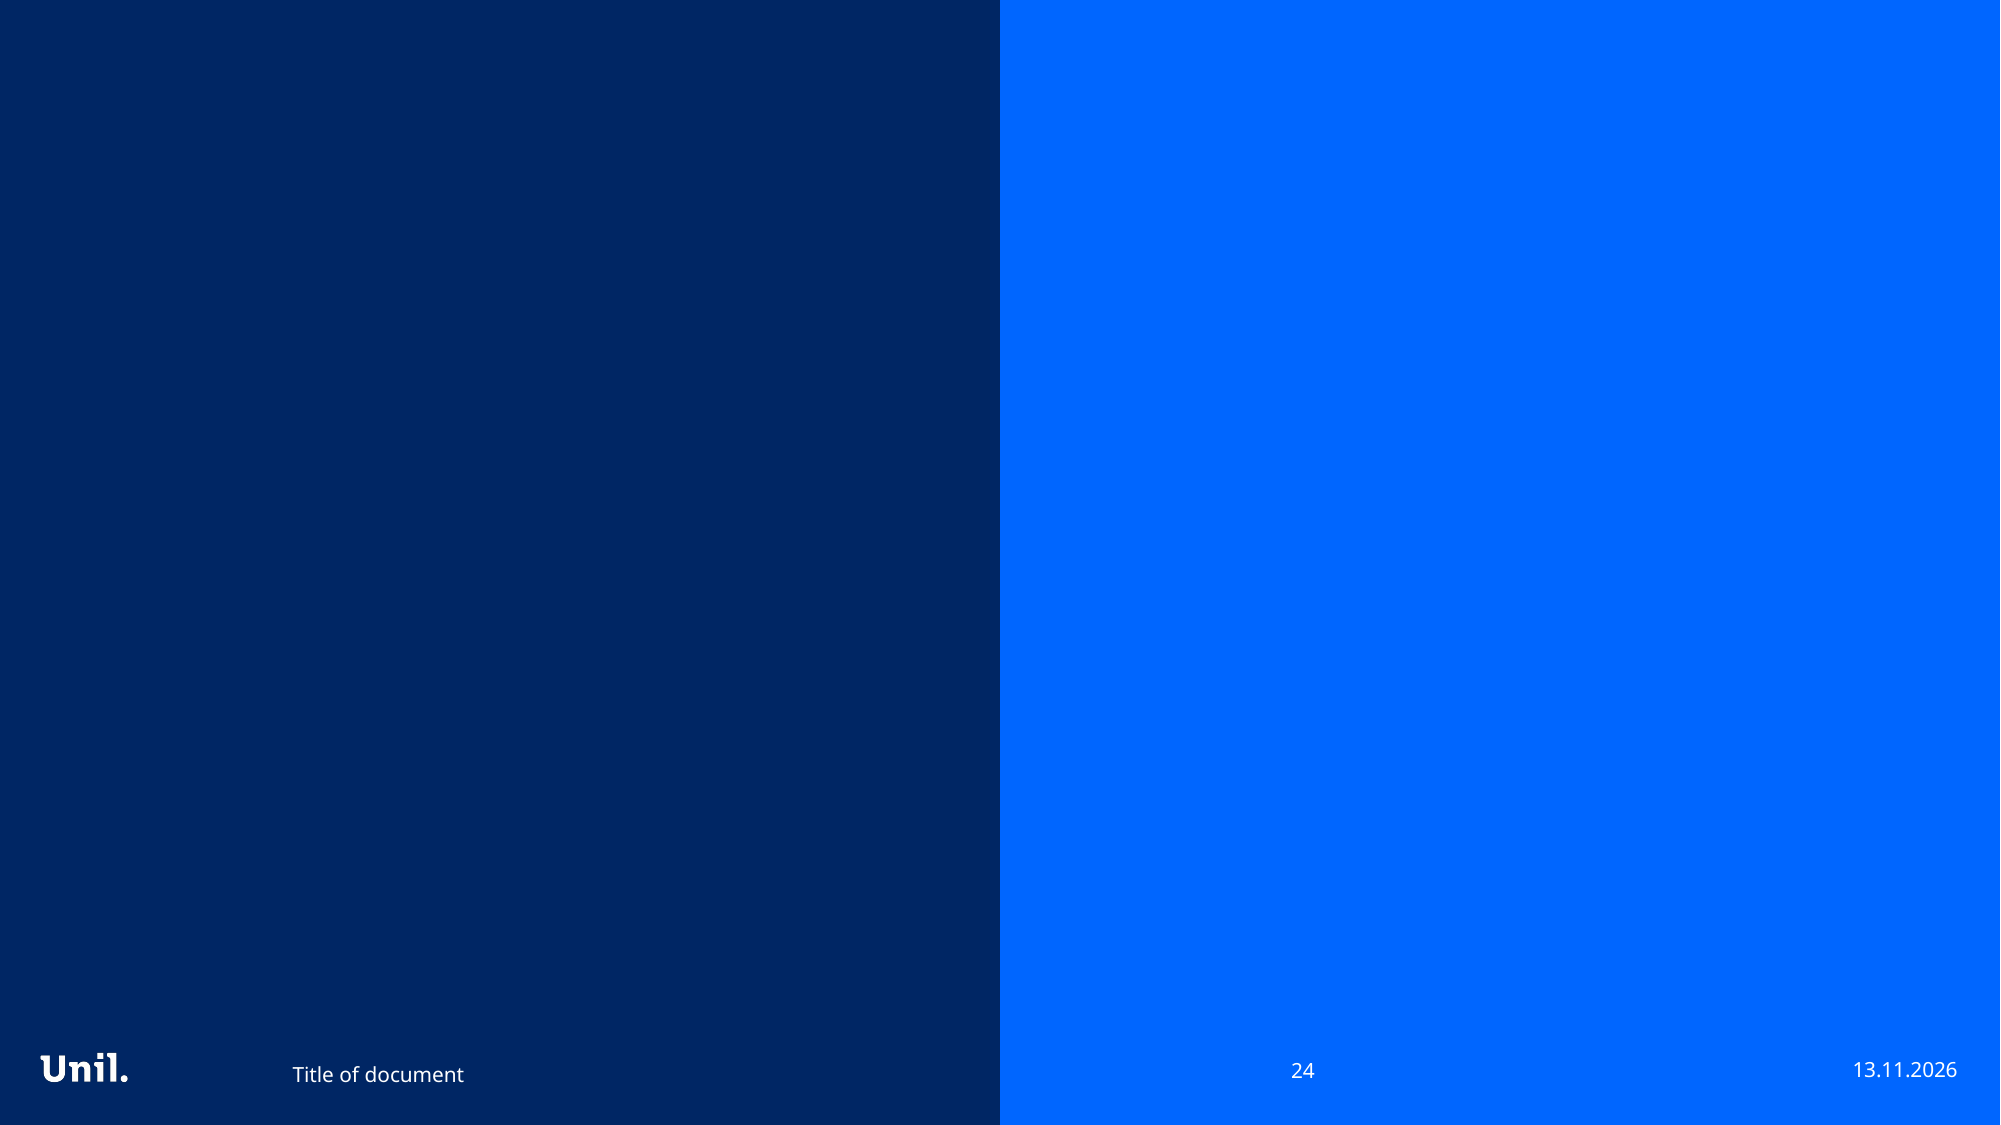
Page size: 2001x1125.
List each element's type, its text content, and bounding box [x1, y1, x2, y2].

slide_number 24 [1250, 1037, 1355, 1086]
footer Title of document [292, 1011, 1048, 1087]
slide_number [1789, 1026, 1958, 1086]
picture [27, 1042, 141, 1095]
